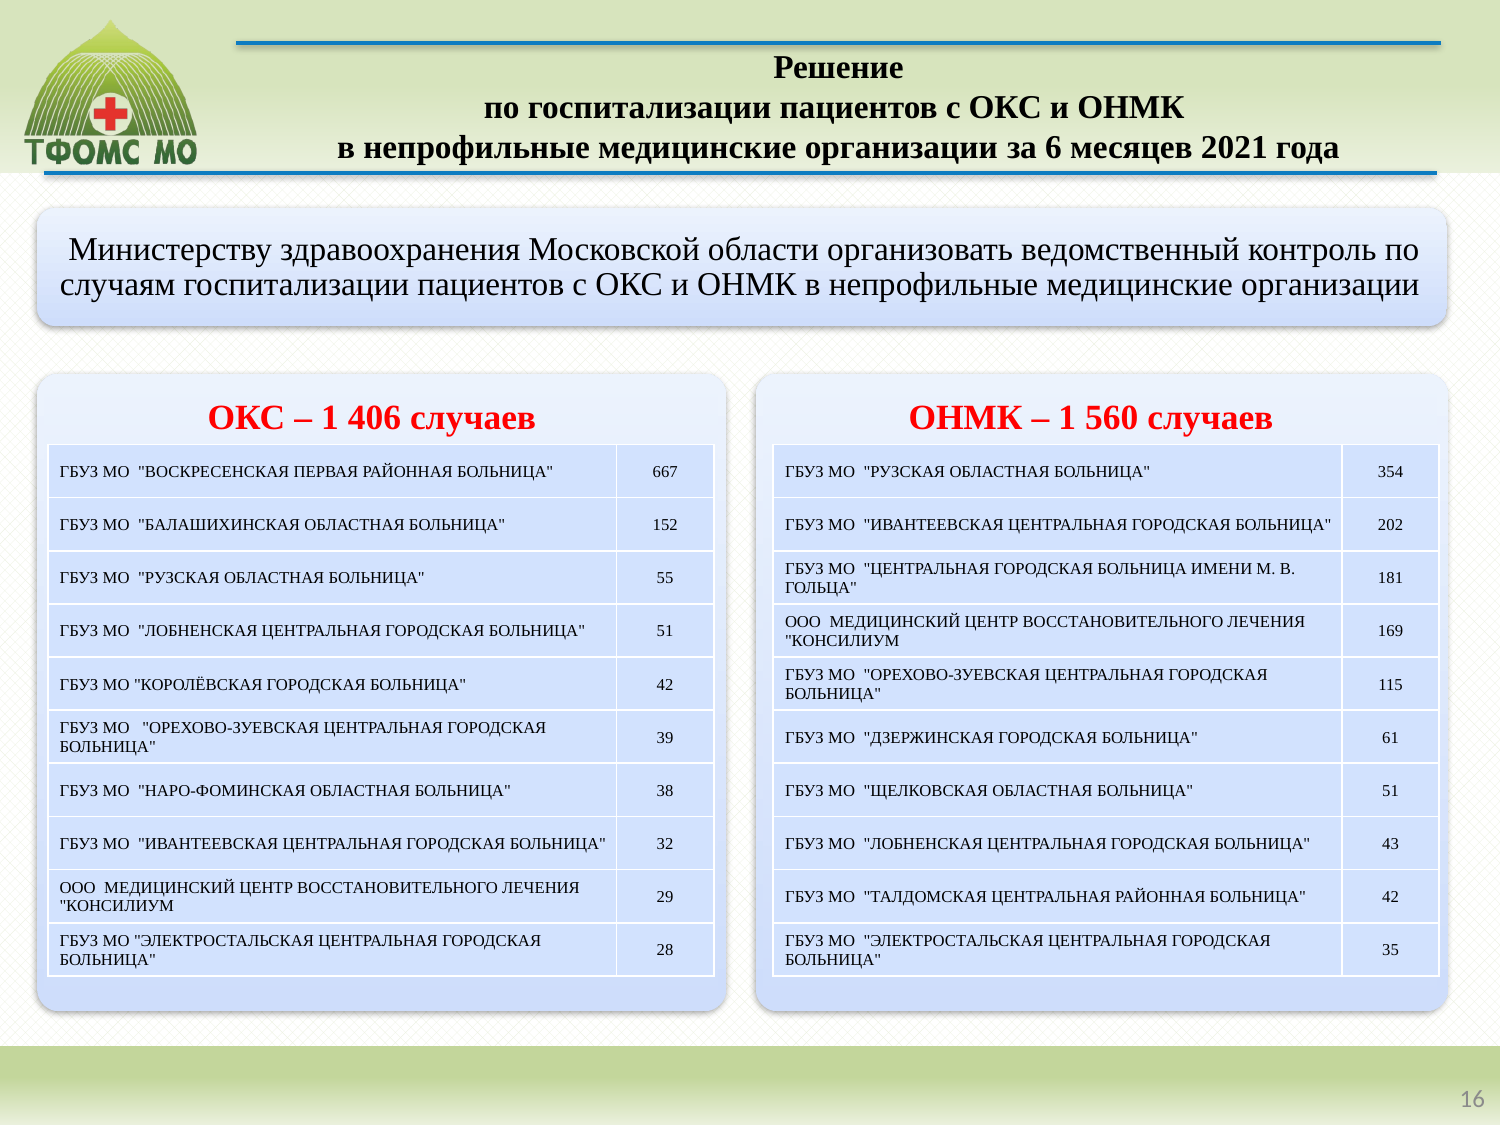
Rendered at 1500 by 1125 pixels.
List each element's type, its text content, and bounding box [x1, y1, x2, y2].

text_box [36, 207, 1448, 327]
picture [23, 16, 197, 165]
text_box 16 [1149, 1067, 1500, 1125]
text_box [0, 1045, 1500, 1125]
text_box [755, 373, 1449, 1012]
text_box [36, 373, 727, 1012]
text_box Решение по госпитализации пациентов с ОКС и ОНМК в непрофильные медицинские организации за 6 месяцев 2021 года [218, 38, 1459, 173]
text_box [0, 0, 1500, 175]
